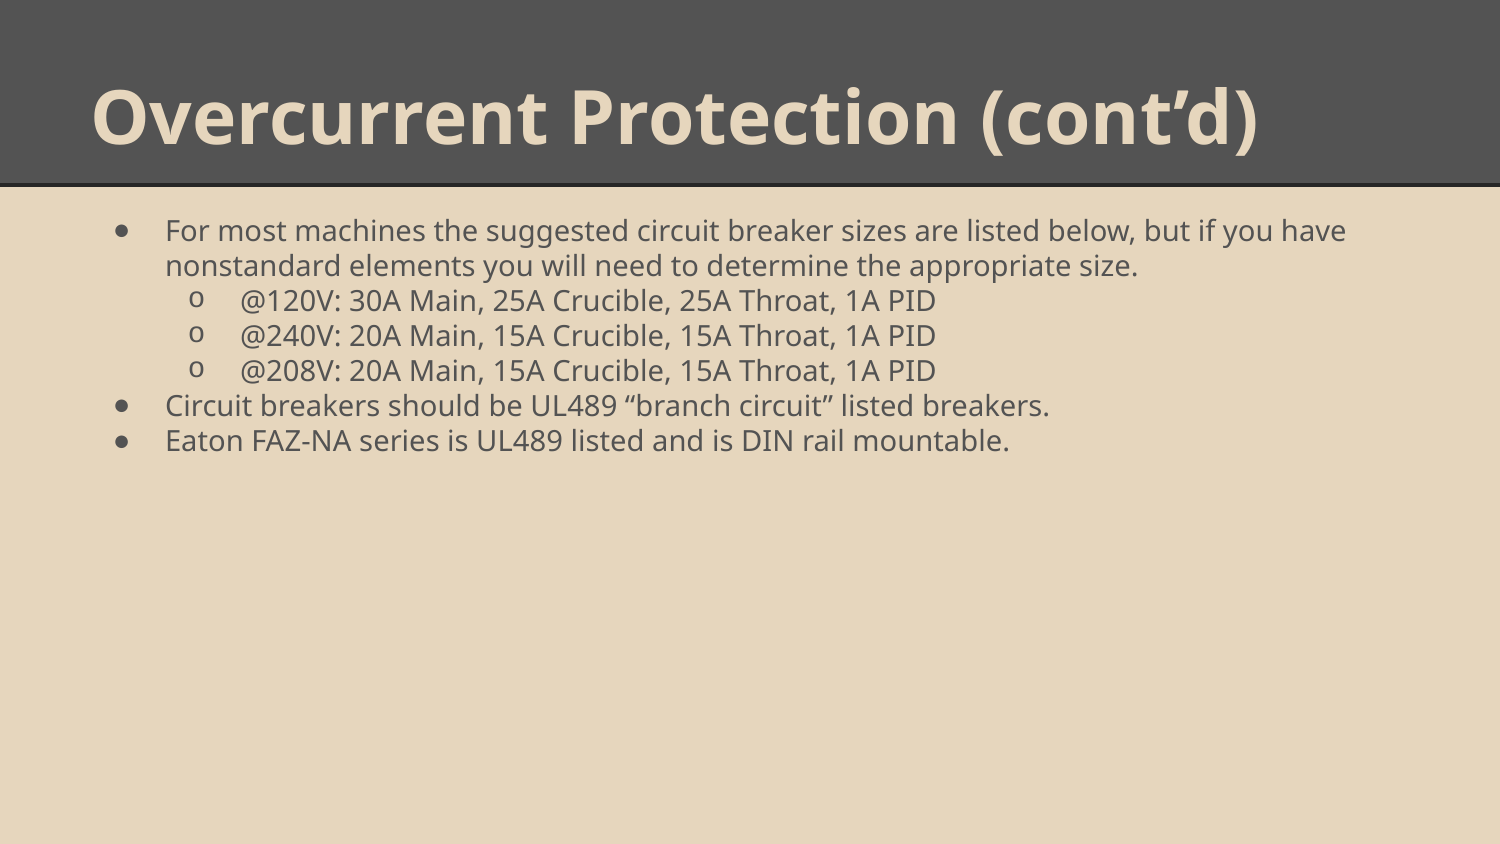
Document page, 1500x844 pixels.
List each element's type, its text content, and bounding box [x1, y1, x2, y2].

title Overcurrent Protection (cont’d) [75, 33, 1425, 175]
list For most machines the suggested circuit breaker sizes are listed below, but if you have nonstandard elements you will need to determine the appropriate size. @120V: 30A Main, 25A Crucible, 25A Throat, 1A PID @240V: 20A Main, 15A Crucible, 15A Throat, 1A PID @208V: 20A Main, 15A Crucible, 15A Throat, 1A PID Circuit breakers should be UL489 “branch circuit” listed breakers. Eaton FAZ-NA series is UL489 listed and is DIN rail mountable. [75, 196, 1425, 808]
